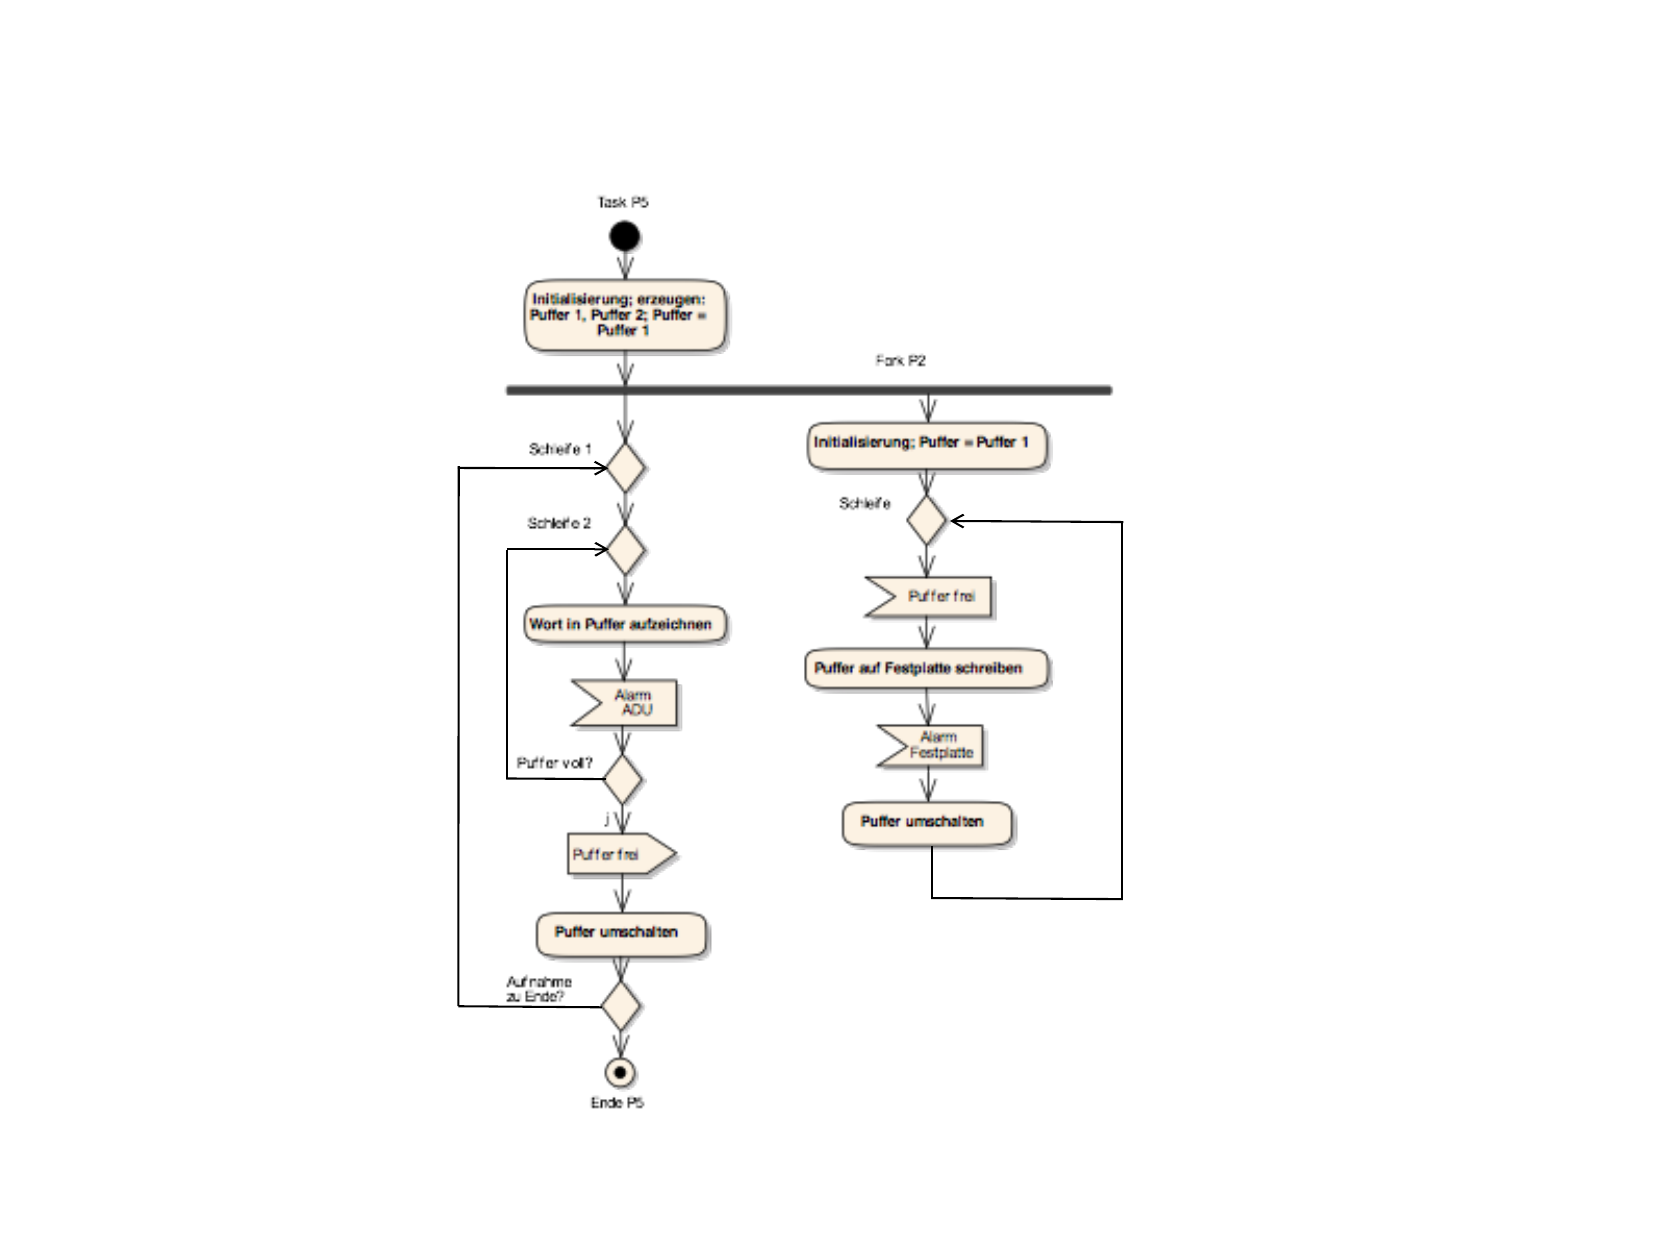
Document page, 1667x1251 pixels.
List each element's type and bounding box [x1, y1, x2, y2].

text_box [422, 180, 1209, 1121]
